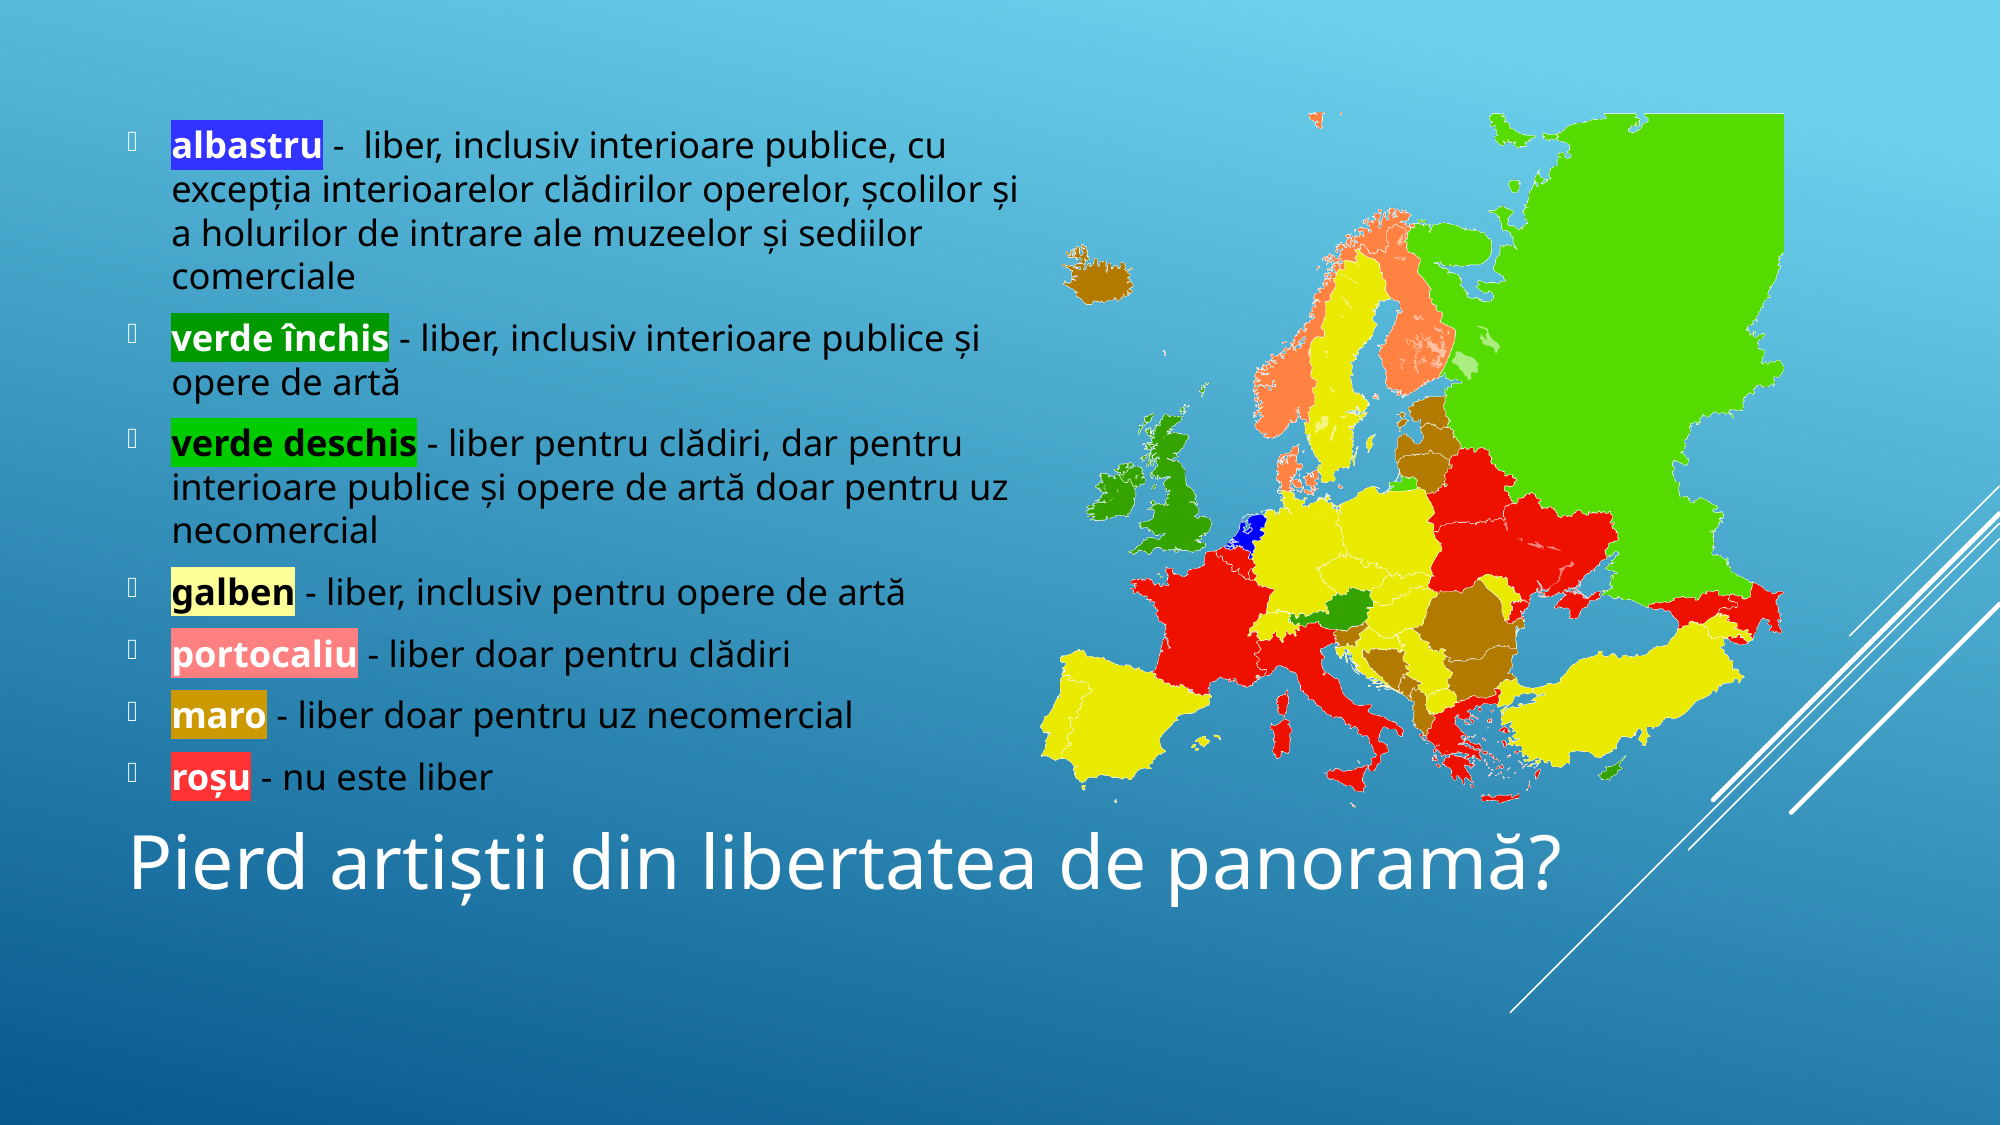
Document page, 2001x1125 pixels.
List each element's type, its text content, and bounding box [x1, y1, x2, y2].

list albastru - liber, inclusiv interioare publice, cu excepția interioarelor clădirilor operelor, școlilor și a holurilor de intrare ale muzeelor și sediilor comerciale verde închis - liber, inclusiv interioare publice și opere de artă verde deschis - liber pentru clădiri, dar pentru interioare publice și opere de artă doar pentru uz necomercial galben - liber, inclusiv pentru opere de artă portocaliu - liber doar pentru clădiri maro - liber doar pentru uz necomercial roșu - nu este liber [112, 112, 1039, 808]
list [1039, 112, 1784, 808]
title Pierd artiștii din libertatea de panoramă? [112, 808, 1701, 984]
